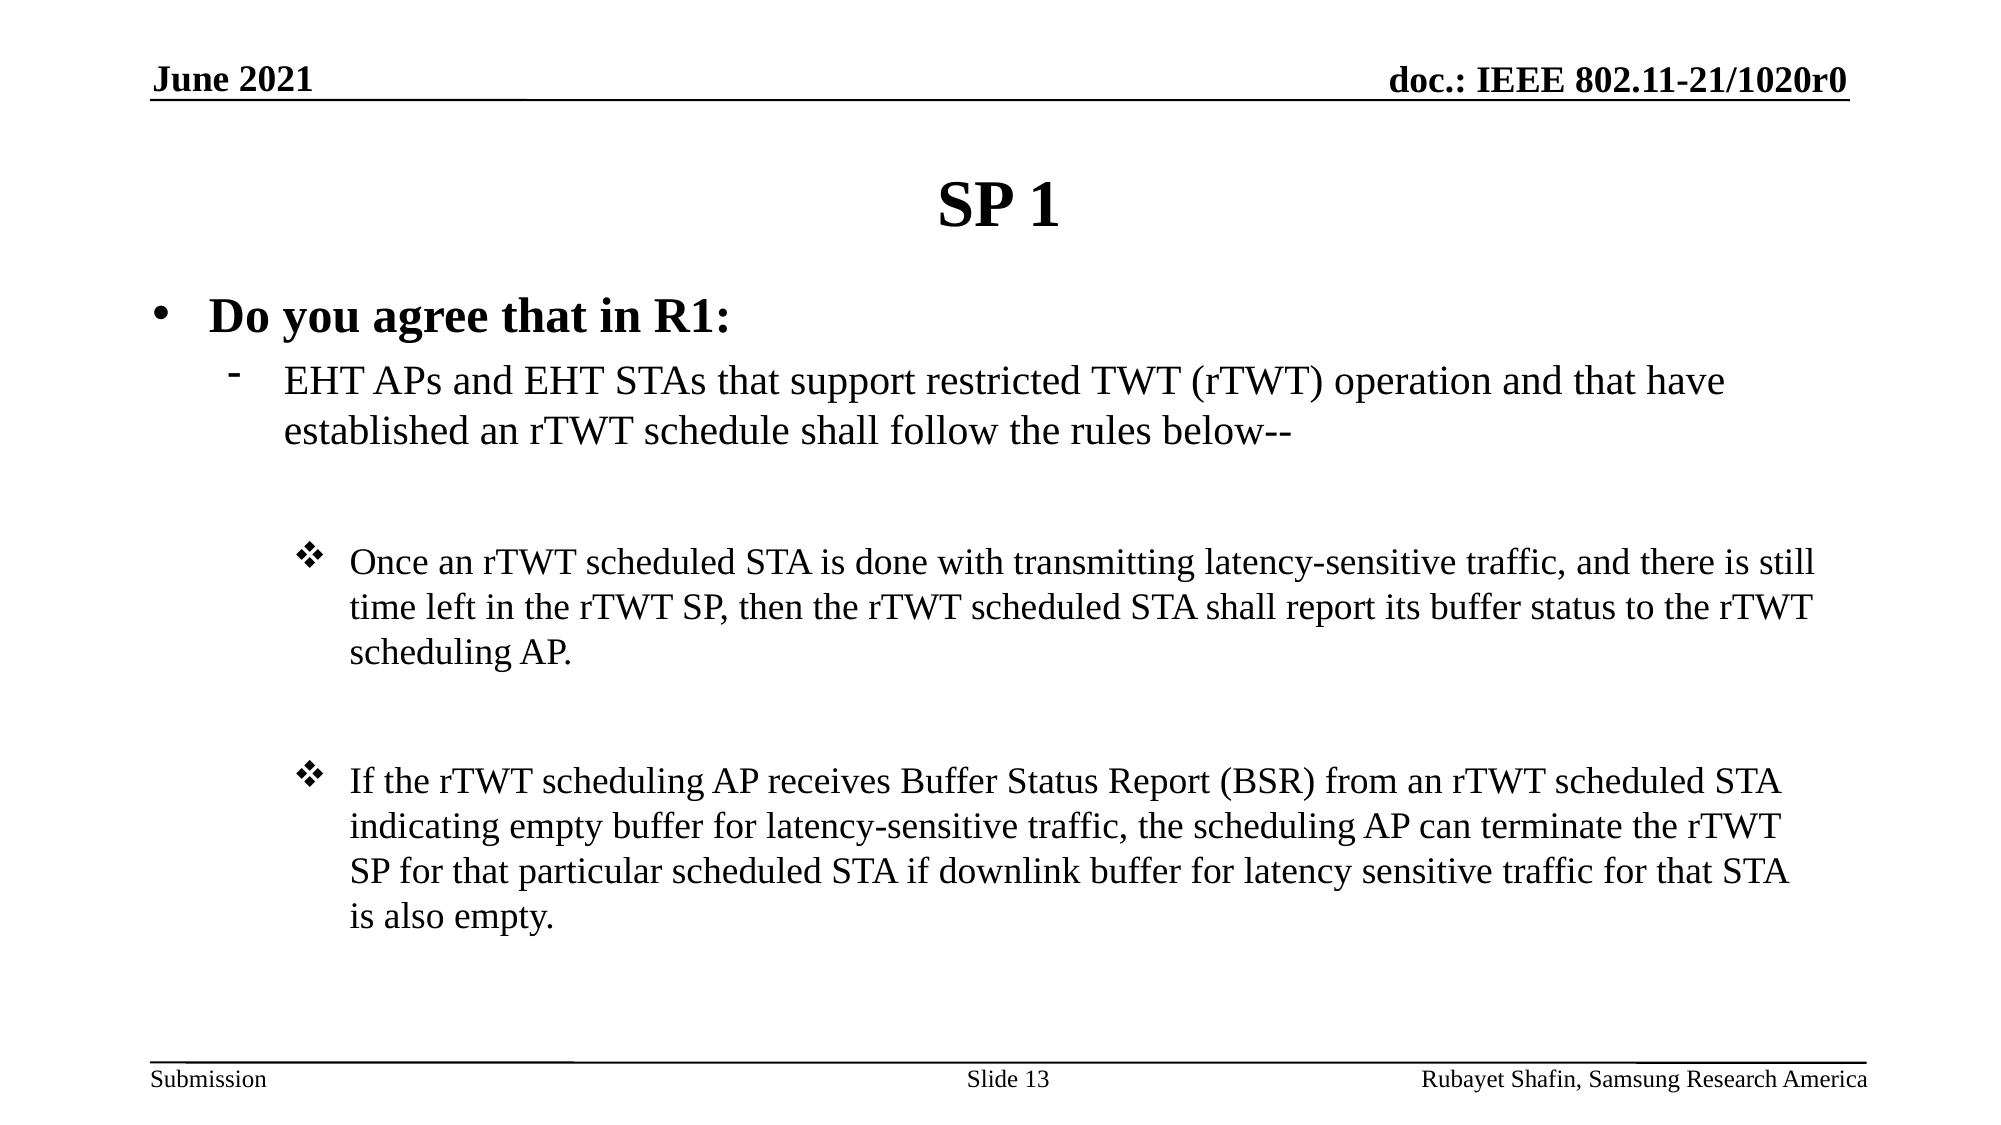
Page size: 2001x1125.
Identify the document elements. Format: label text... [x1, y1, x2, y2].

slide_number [152, 54, 563, 100]
title SP 1 [149, 112, 1850, 288]
footer Rubayet Shafin, Samsung Research America [1171, 1061, 1869, 1093]
slide_number Slide 13 [950, 1061, 1067, 1123]
list Do you agree that in R1: EHT APs and EHT STAs that support restricted TWT (rTWT) operation and that have established an rTWT schedule shall follow the rules below-- Once an rTWT scheduled STA is done with transmitting latency-sensitive traffic, and there is still time left in the rTWT SP, then the rTWT scheduled STA shall report its buffer status to the rTWT scheduling AP. If the rTWT scheduling AP receives Buffer Status Report (BSR) from an rTWT scheduled STA indicating empty buffer for latency-sensitive traffic, the scheduling AP can terminate the rTWT SP for that particular scheduled STA if downlink buffer for latency sensitive traffic for that STA is also empty. [137, 274, 1838, 950]
